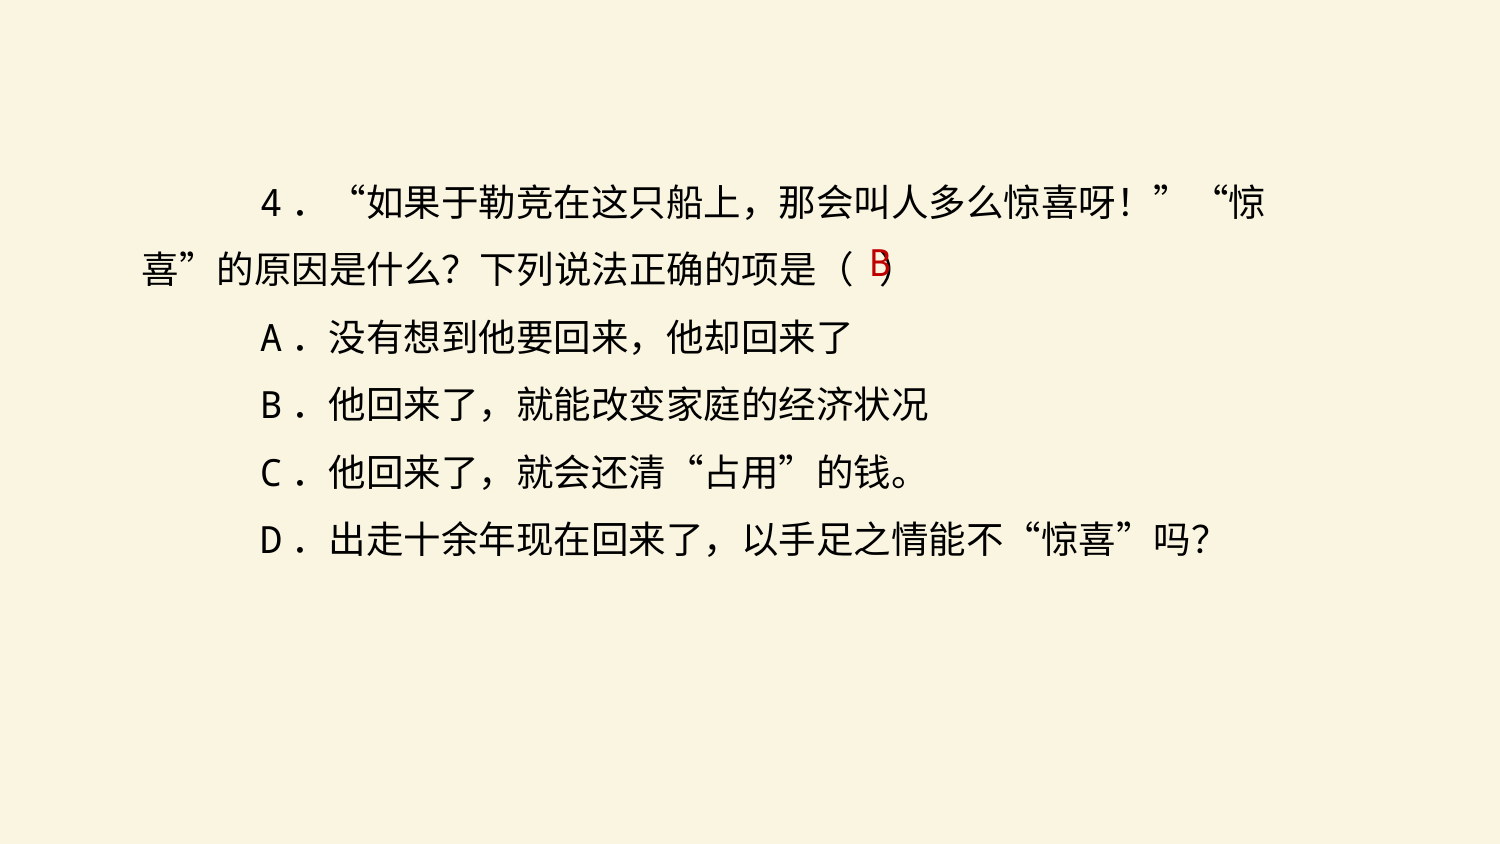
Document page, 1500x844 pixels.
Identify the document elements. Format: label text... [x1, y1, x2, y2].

text_box B [854, 231, 907, 292]
text_box 4．“如果于勒竞在这只船上，那会叫人多么惊喜呀！”“惊喜”的原因是什么？下列说法正确的项是（ ） A．没有想到他要回来，他却回来了 B．他回来了，就能改变家庭的经济状况 C．他回来了，就会还清“占用”的钱。 D．出走十余年现在回来了，以手足之情能不“惊喜”吗？ [127, 148, 1298, 569]
